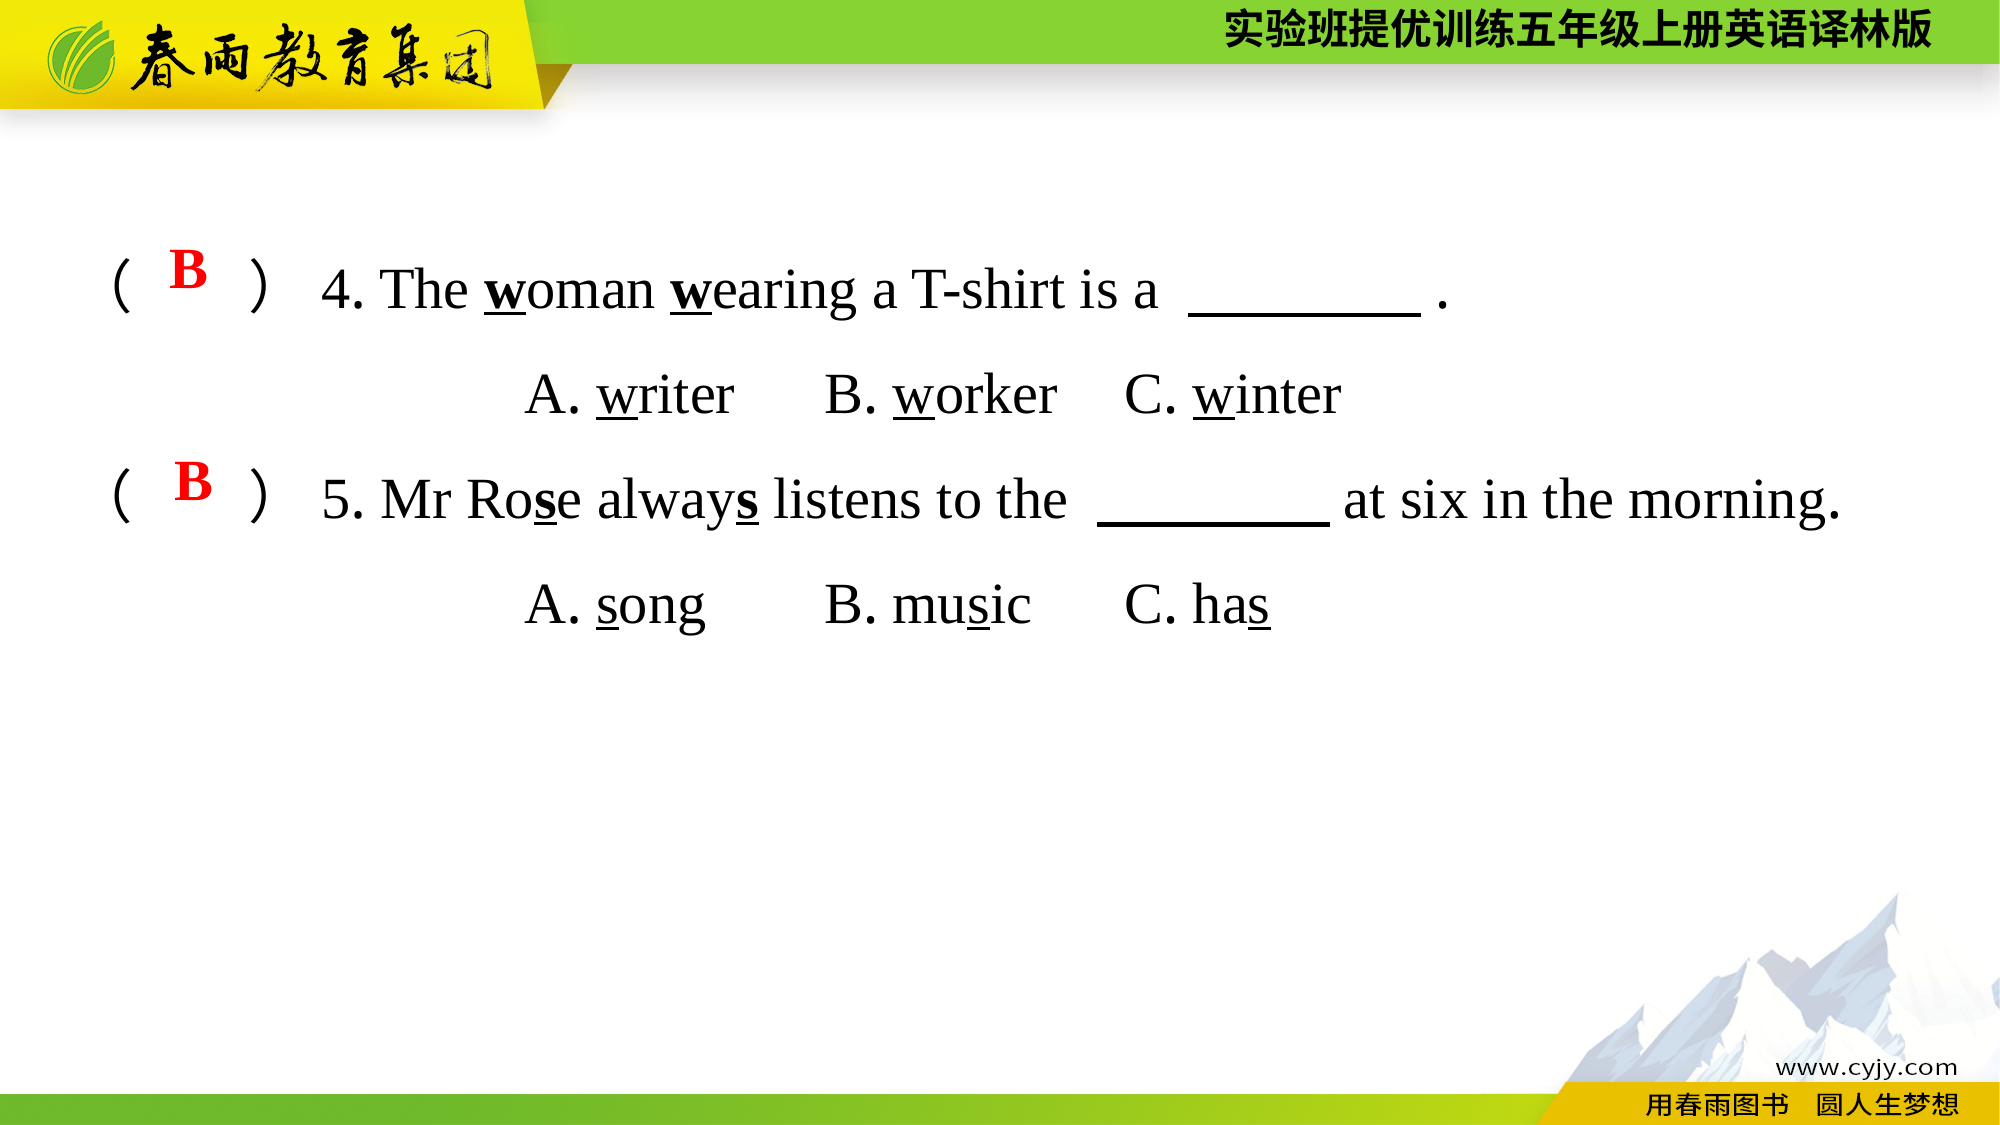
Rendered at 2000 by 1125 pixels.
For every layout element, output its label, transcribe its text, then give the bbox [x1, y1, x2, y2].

picture [0, 0, 2000, 1125]
text_box B [160, 435, 229, 520]
text_box B [154, 222, 224, 308]
list （ ）4. The woman wearing a T-shirt is a . A. writer B. worker C. winter （ ）5. Mr Rose always listens to the at six in the morning. A. song B. music C. has [59, 207, 1944, 647]
